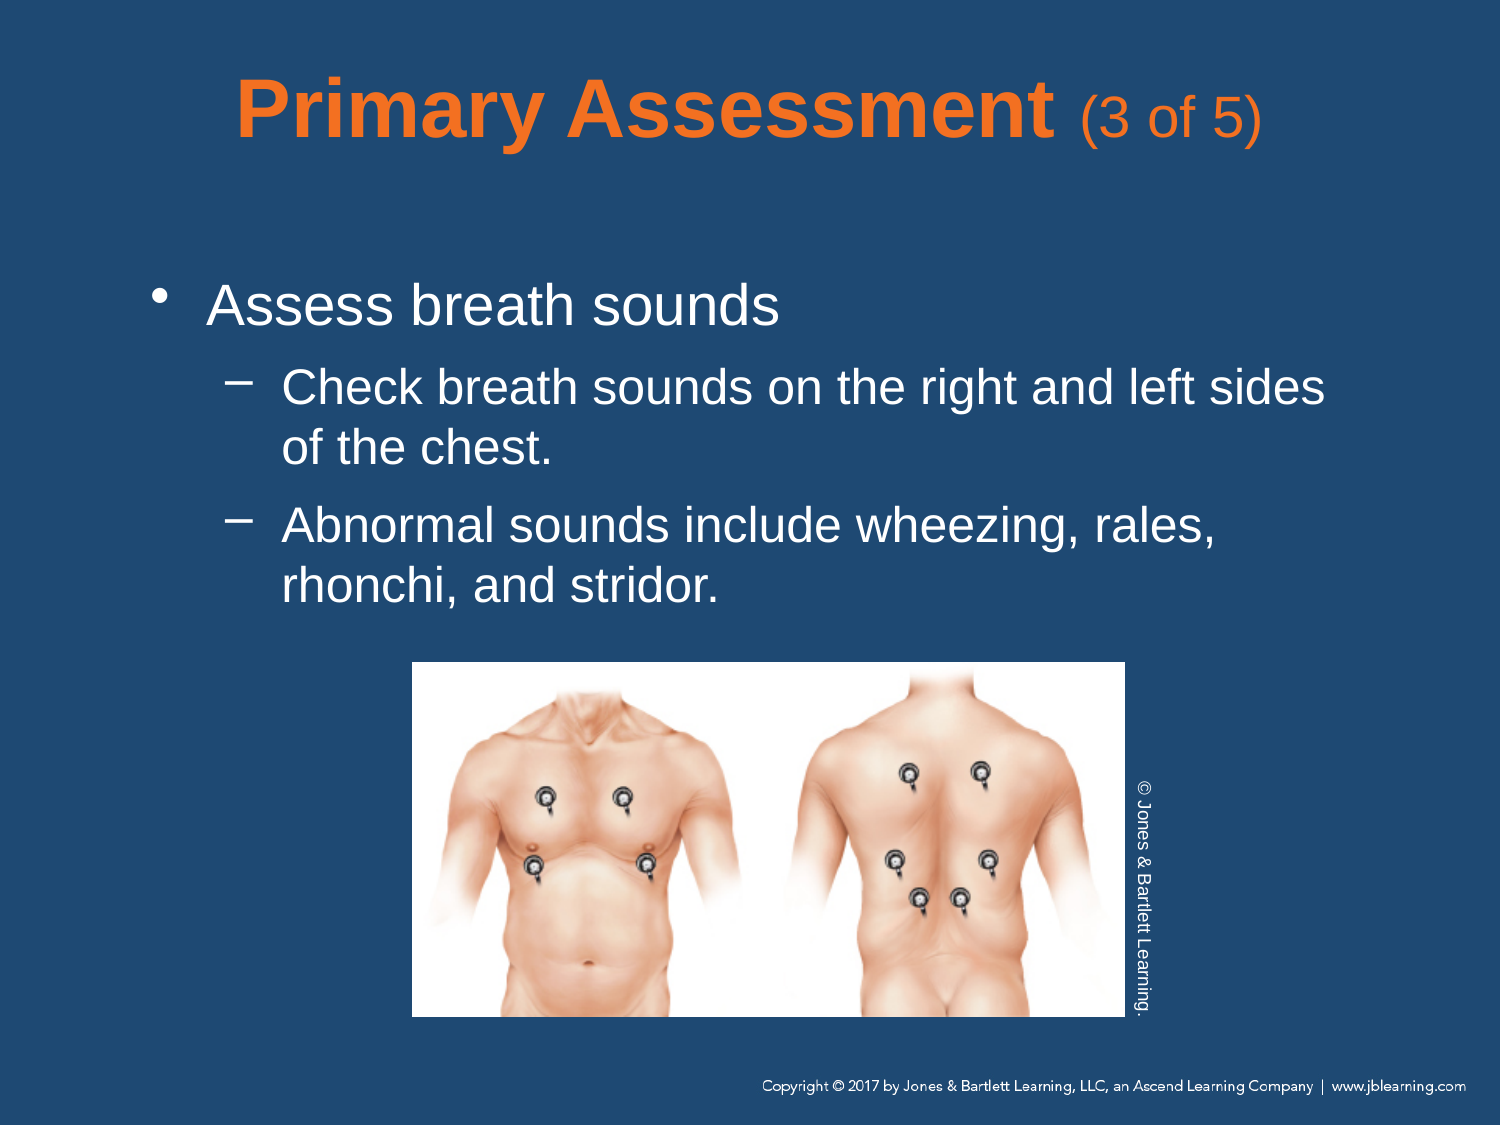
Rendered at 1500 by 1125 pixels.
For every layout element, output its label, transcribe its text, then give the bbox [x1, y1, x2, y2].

title Primary Assessment (3 of 5) [112, 37, 1388, 188]
text_box © Jones & Bartlett Learning. [1127, 766, 1165, 1033]
list Assess breath sounds Check breath sounds on the right and left sides of the chest. Abnormal sounds include wheezing, rales, rhonchi, and stridor. [112, 237, 1388, 625]
picture [0, 0, 1500, 1125]
